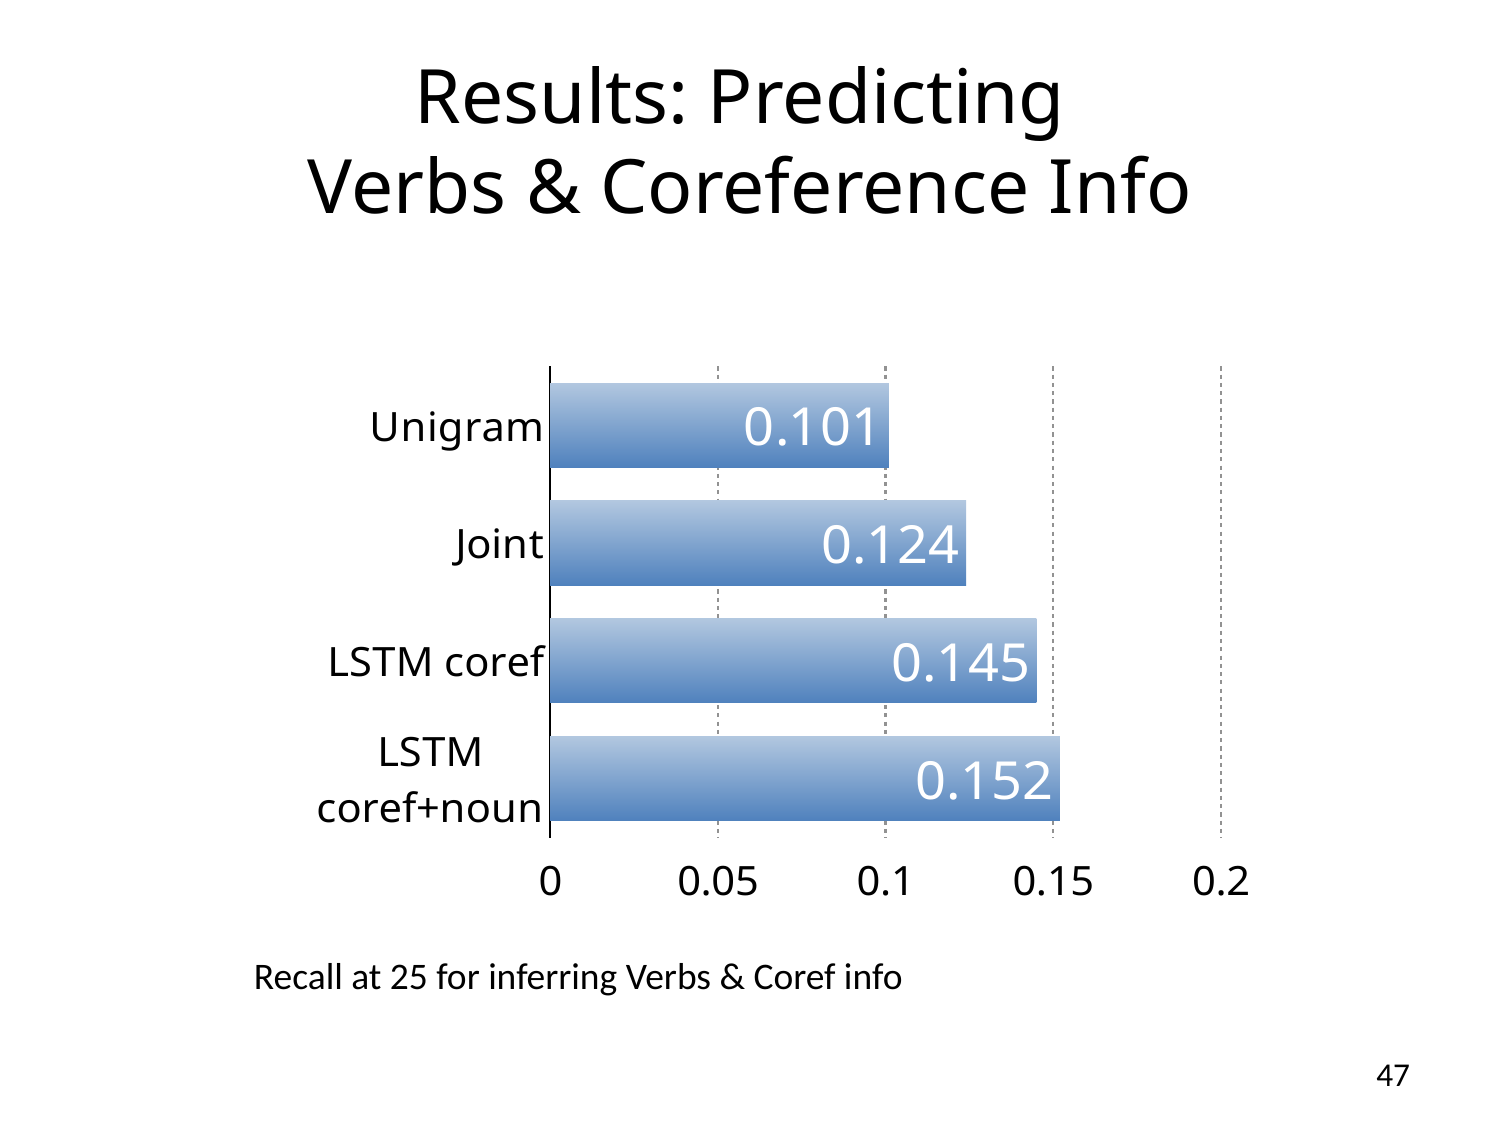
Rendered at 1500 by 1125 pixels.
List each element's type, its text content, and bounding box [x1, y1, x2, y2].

slide_number 47 [1074, 1042, 1425, 1103]
title Results: Predicting Verbs & Coreference Info [75, 45, 1425, 233]
text_box Recall at 25 for inferring Verbs & Coref info [248, 945, 910, 1003]
chart [205, 332, 1251, 909]
